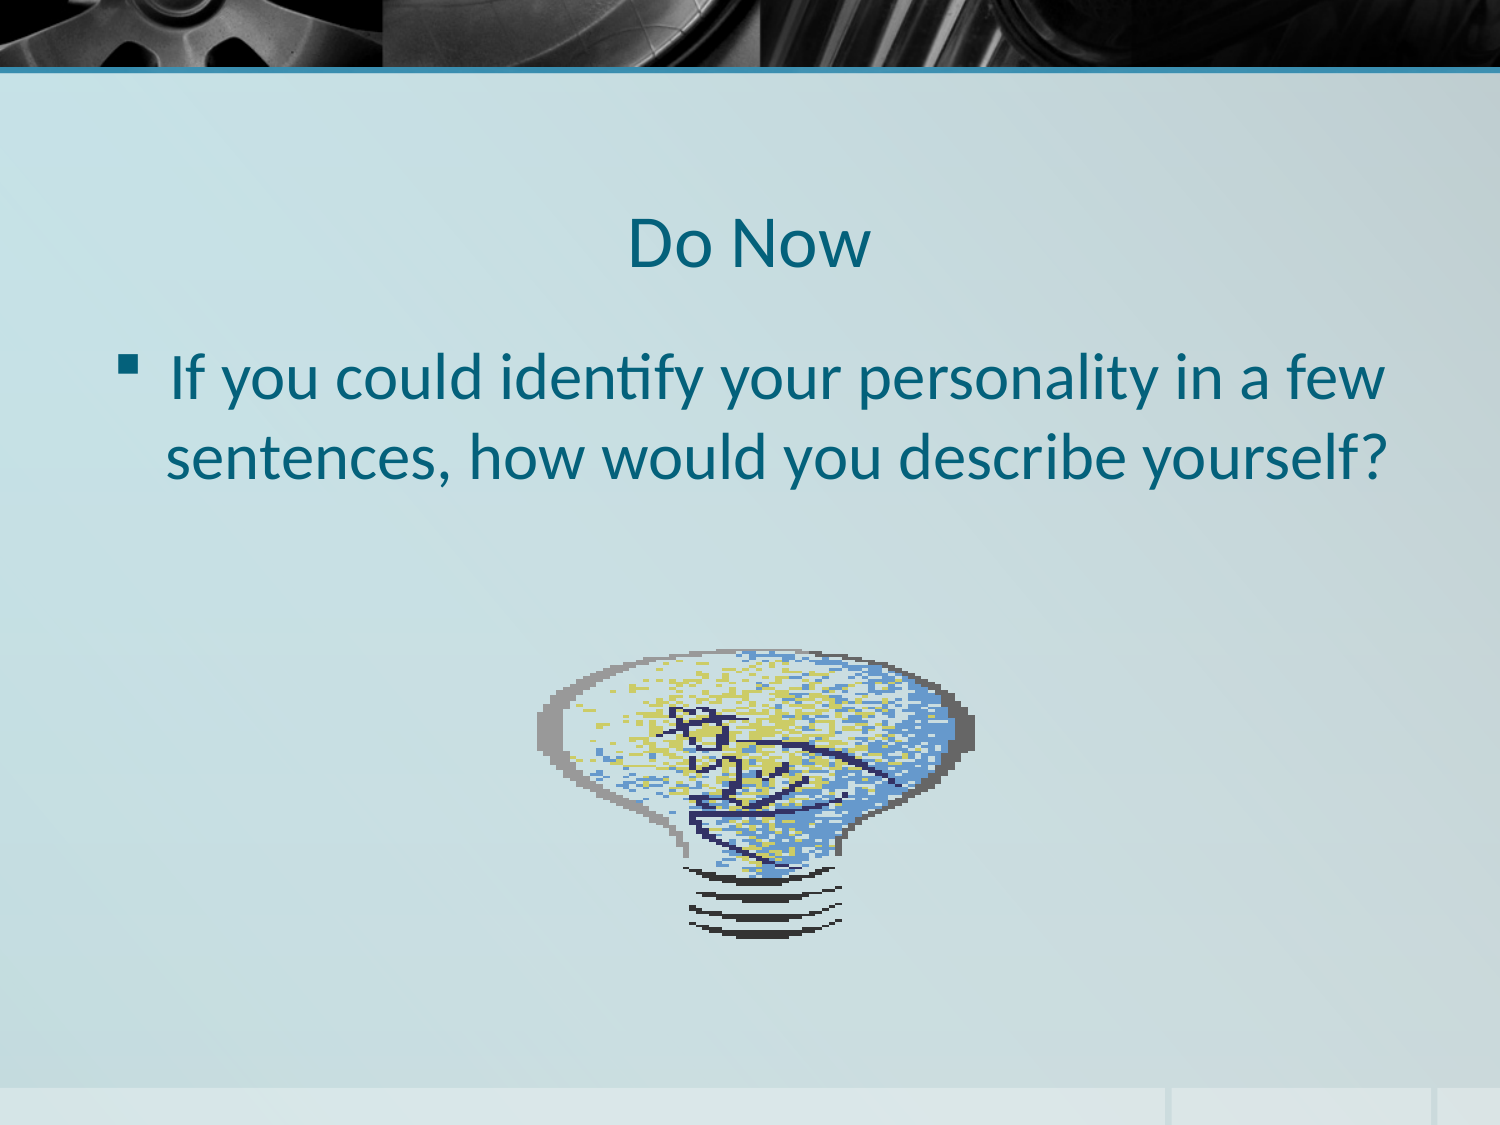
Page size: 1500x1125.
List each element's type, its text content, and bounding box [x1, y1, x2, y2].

title Do Now [75, 162, 1425, 313]
picture [0, 0, 1500, 67]
list If you could identify your personality in a few sentences, how would you describe yourself? [75, 324, 1425, 1005]
picture [537, 649, 976, 940]
